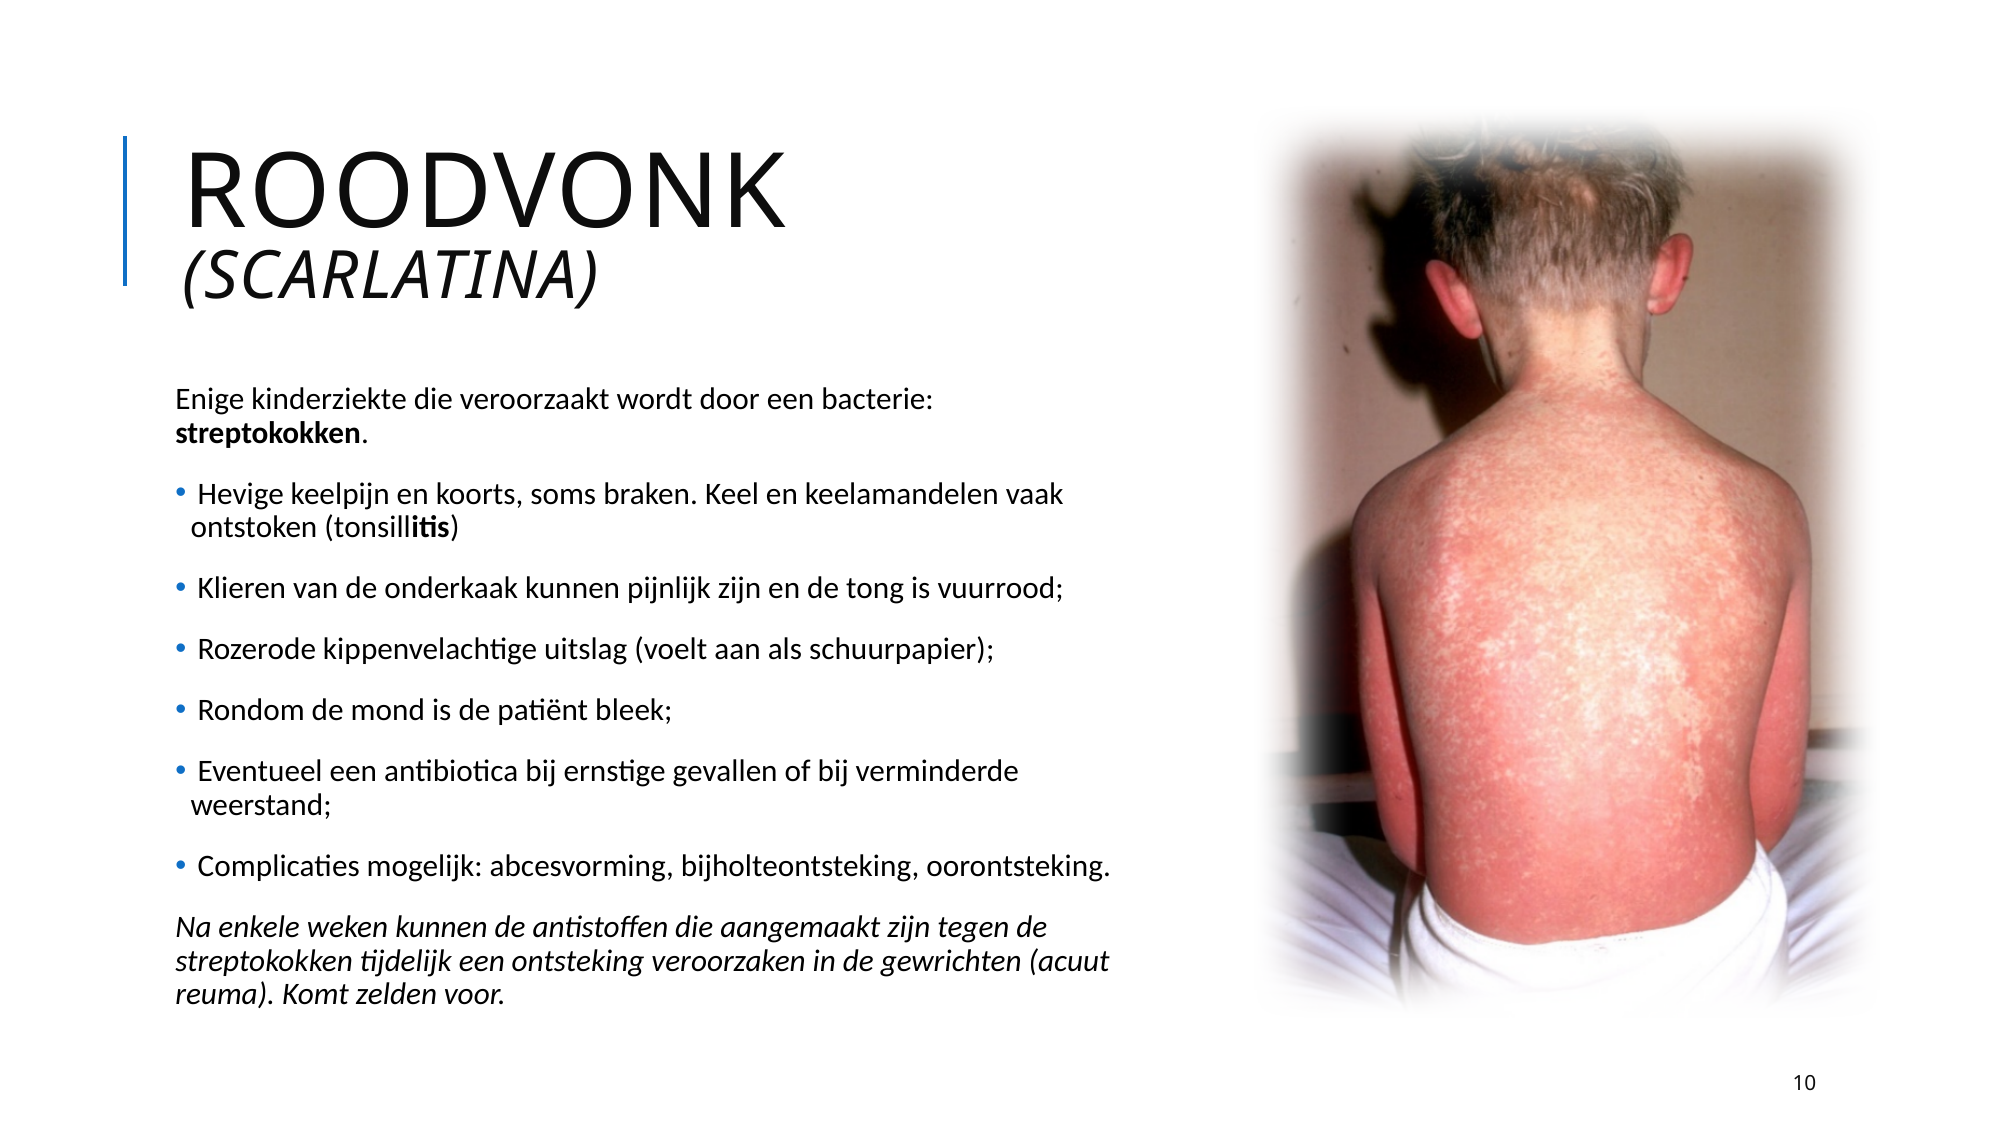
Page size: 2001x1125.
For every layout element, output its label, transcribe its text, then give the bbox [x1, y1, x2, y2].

slide_number 10 [1777, 1061, 1938, 1107]
list Enige kinderziekte die veroorzaakt wordt door een bacterie: streptokokken. Hevige keelpijn en koorts, soms braken. Keel en keelamandelen vaak ontstoken (tonsillitis) Klieren van de onderkaak kunnen pijnlijk zijn en de tong is vuurrood; Rozerode kippenvelachtige uitslag (voelt aan als schuurpapier); Rondom de mond is de patiënt bleek; Eventueel een antibiotica bij ernstige gevallen of bij verminderde weerstand; Complicaties mogelijk: abcesvorming, bijholteontsteking, oorontsteking. Na enkele weken kunnen de antistoffen die aangemaakt zijn tegen de streptokokken tijdelijk een ontsteking veroorzaken in de gewrichten (acuut reuma). Komt zelden voor. [168, 375, 1137, 1020]
picture [1252, 104, 1882, 1021]
title Roodvonk (scarlatina) [168, 131, 1000, 328]
